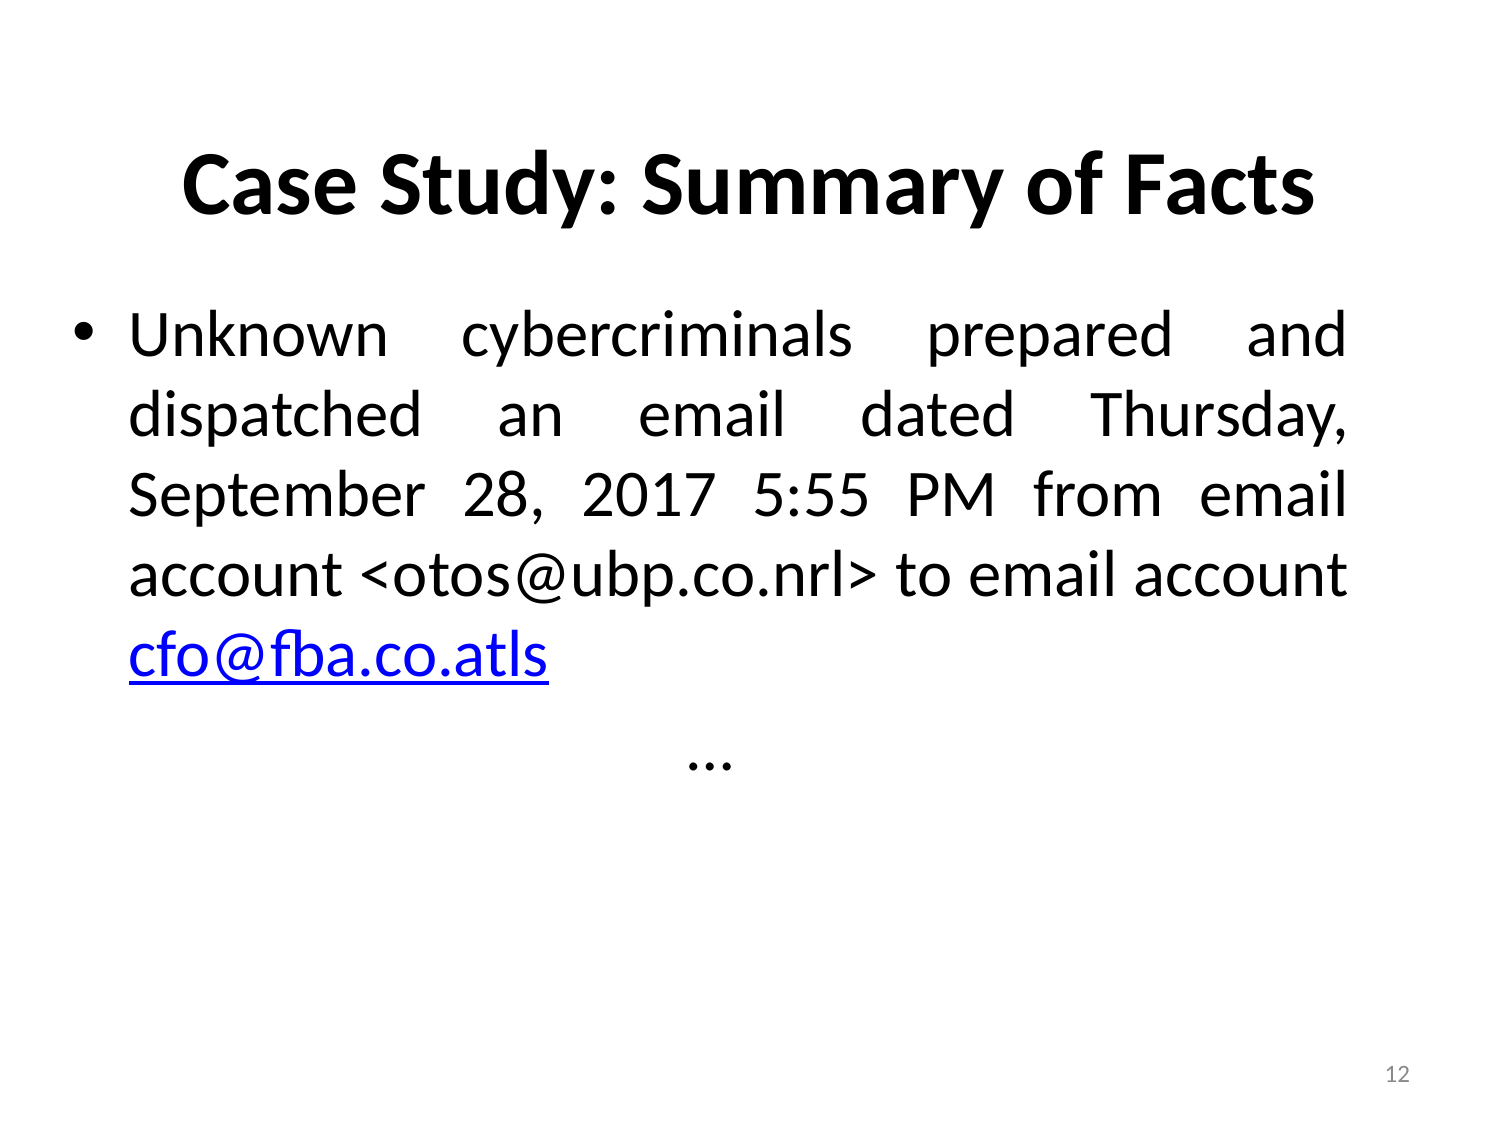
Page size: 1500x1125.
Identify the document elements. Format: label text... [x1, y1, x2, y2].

title Case Study: Summary of Facts [75, 83, 1425, 272]
slide_number 12 [1074, 1042, 1425, 1103]
text_box Unknown cybercriminals prepared and dispatched an email dated Thursday, September 28, 2017 5:55 PM from email account <otos@ubp.co.nrl> to email account cfo@fba.co.atls … [57, 282, 1365, 1125]
